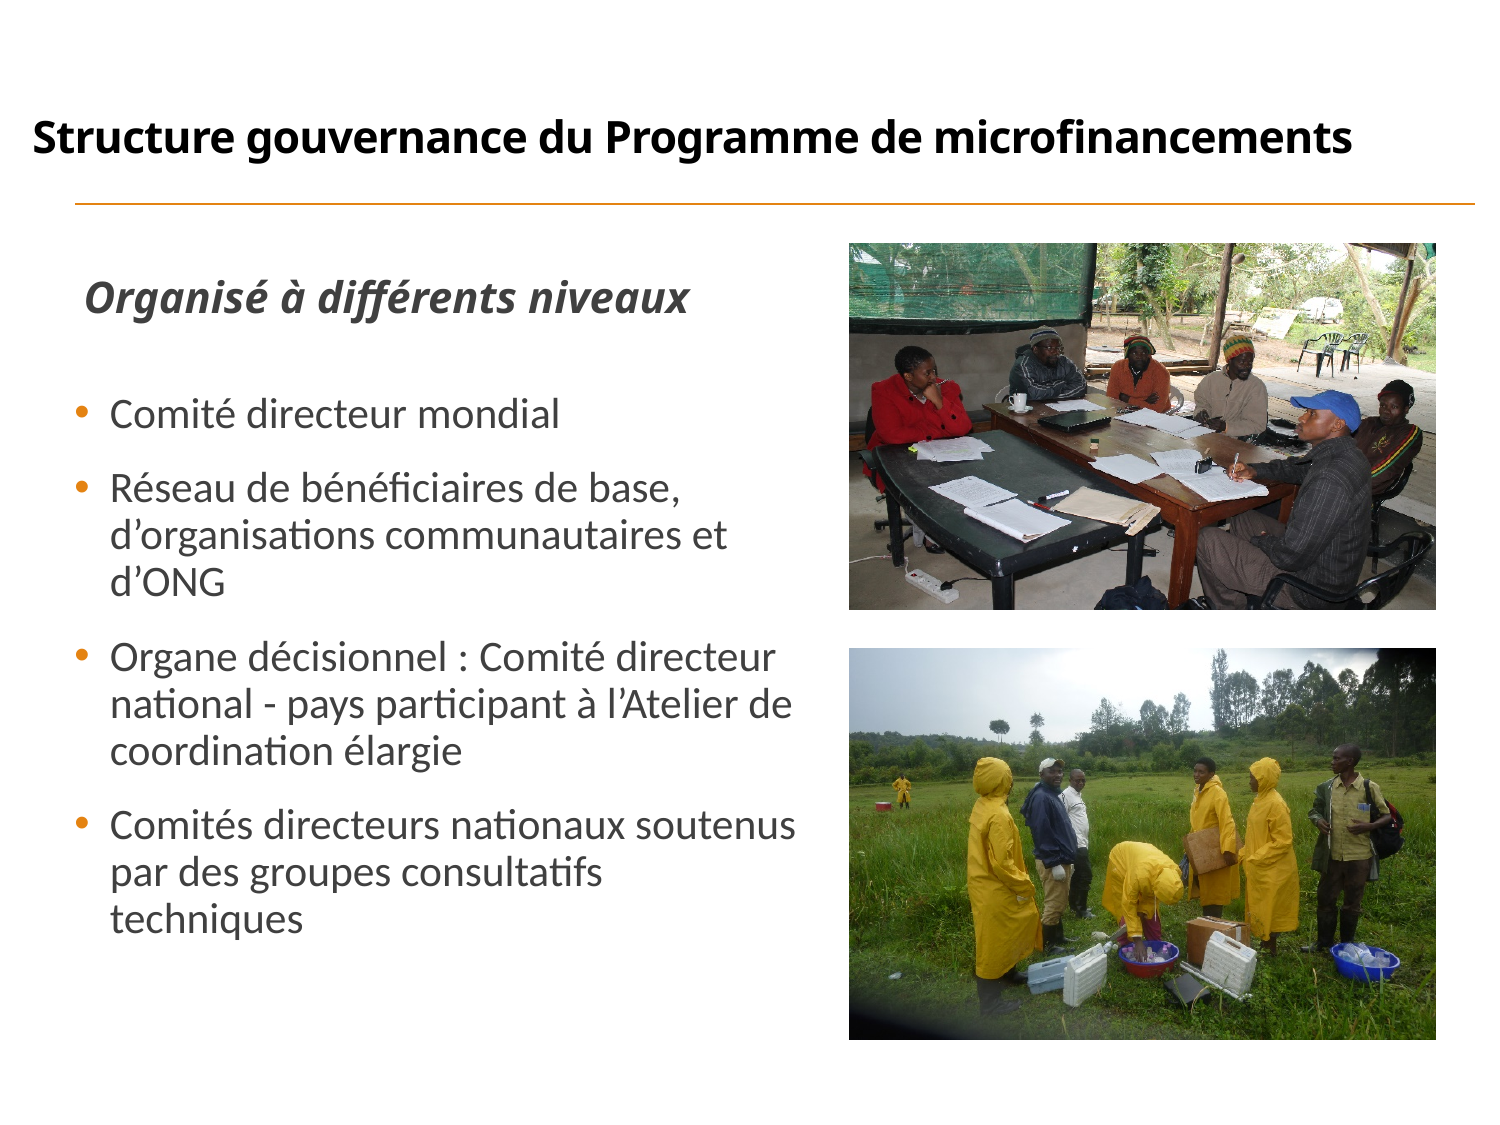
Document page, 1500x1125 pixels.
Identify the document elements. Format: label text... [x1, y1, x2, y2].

picture [849, 242, 1437, 611]
text_box [112, 237, 1425, 298]
picture [849, 648, 1437, 1041]
title Structure gouvernance du Programme de microfinancements [0, 62, 1500, 175]
list Organisé à différents niveaux Comité directeur mondial Réseau de bénéficiaires de base, d’organisations communautaires et d’ONG Organe décisionnel : Comité directeur national - pays participant à l’Atelier de coordination élargie Comités directeurs nationaux soutenus par des groupes consultatifs techniques [74, 268, 800, 952]
